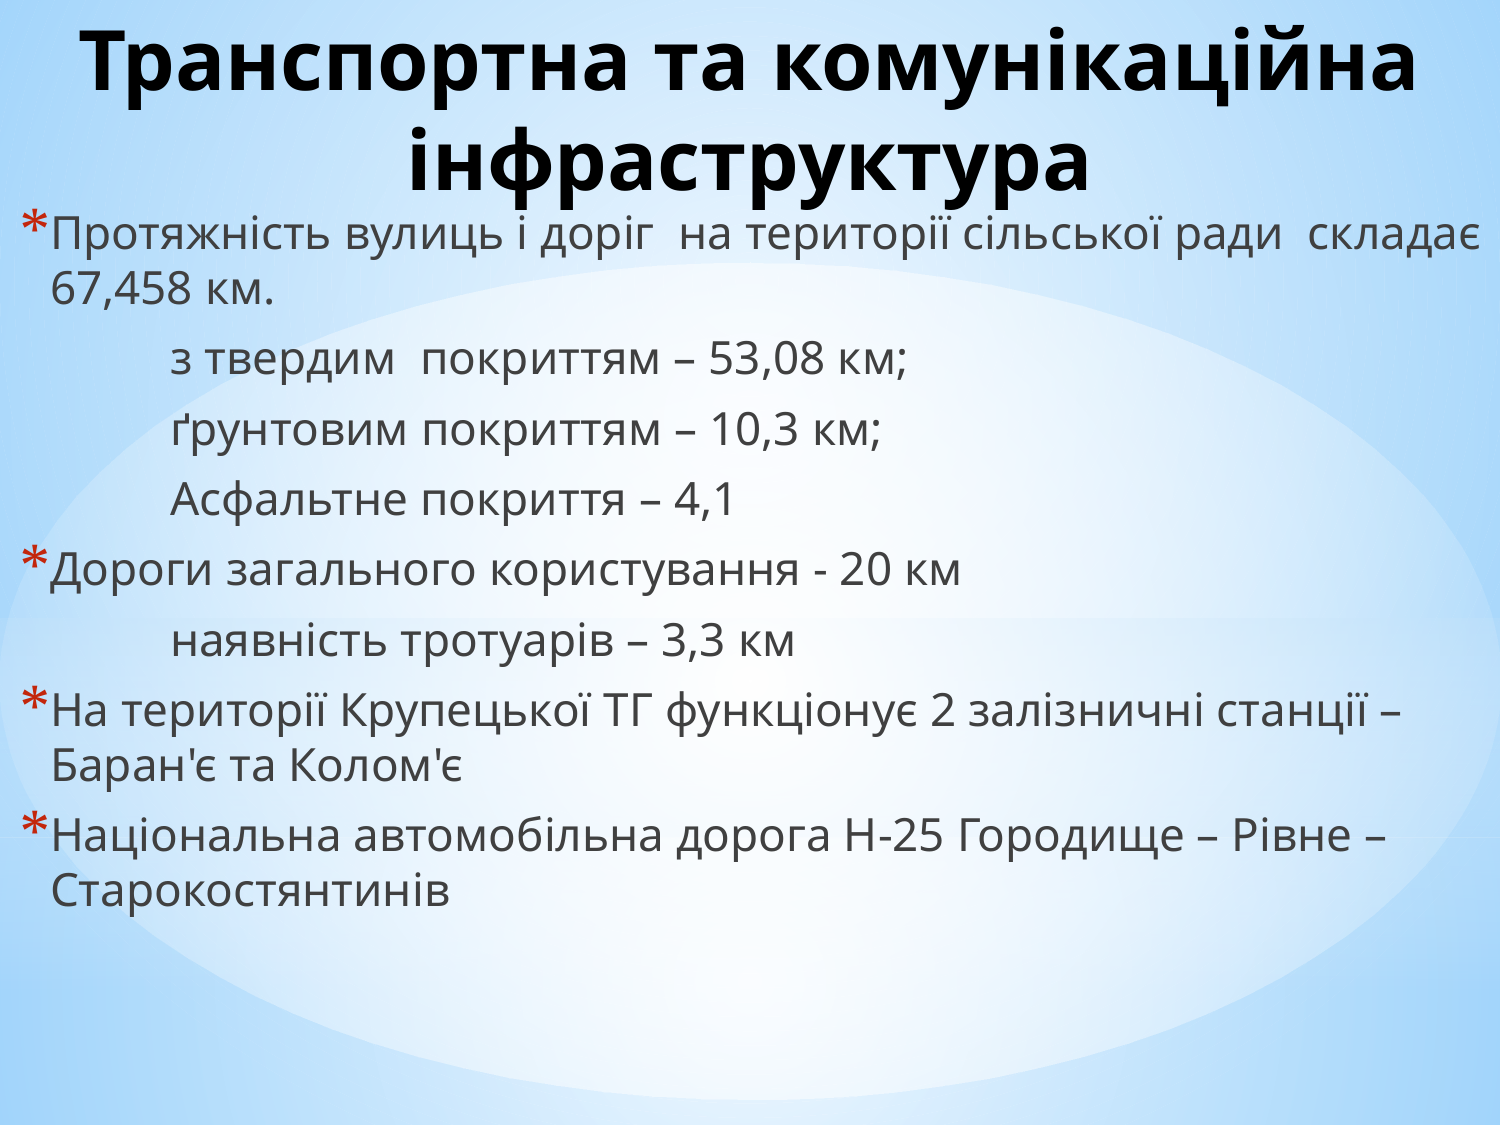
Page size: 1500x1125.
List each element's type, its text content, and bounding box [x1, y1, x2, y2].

list Протяжність вулиць і доріг на території сільської ради складає 67,458 км. з твердим покриттям – 53,08 км; ґрунтовим покриттям – 10,3 км; Асфальтне покриття – 4,1 Дороги загального користування - 20 км наявність тротуарів – 3,3 км На території Крупецької ТГ функціонує 2 залізничні станції – Баран'є та Колом'є Національна автомобільна дорога Н-25 Городище – Рівне – Старокостянтинів [0, 196, 1500, 1047]
title Транспортна та комунікаційна інфраструктура [0, 0, 1500, 188]
